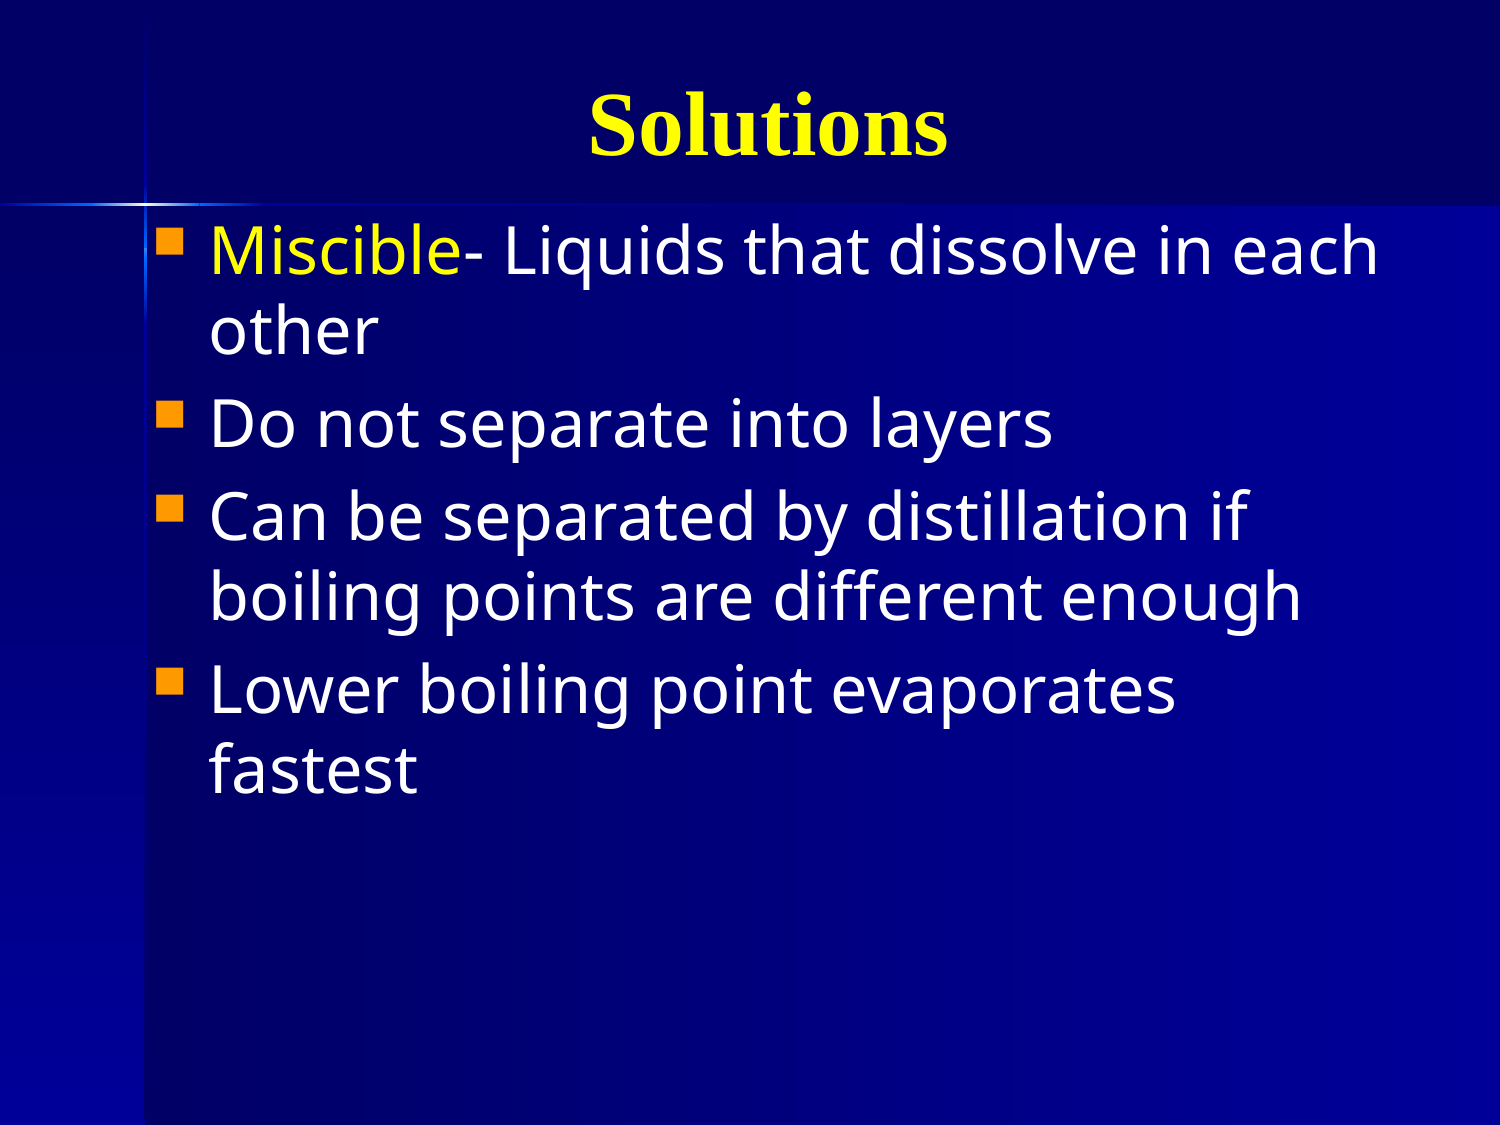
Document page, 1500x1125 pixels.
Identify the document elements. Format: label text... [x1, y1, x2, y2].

title Solutions [149, 49, 1388, 188]
list Miscible- Liquids that dissolve in each other Do not separate into layers Can be separated by distillation if boiling points are different enough Lower boiling point evaporates fastest [137, 199, 1413, 1001]
